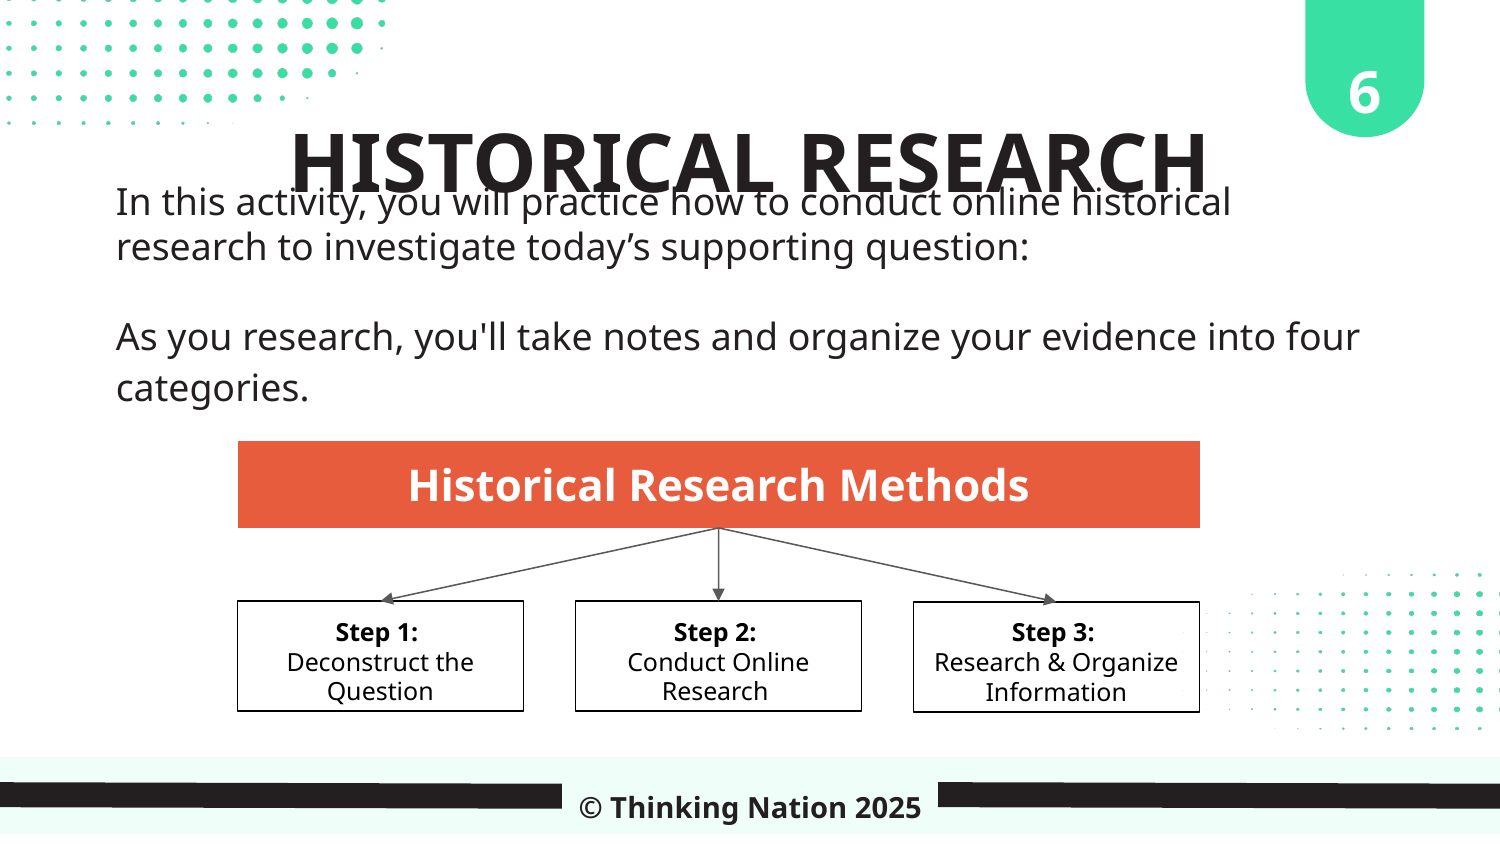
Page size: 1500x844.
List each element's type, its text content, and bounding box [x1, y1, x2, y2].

text_box Step 2: Conduct Online Research [575, 610, 862, 711]
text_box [0, 756, 1500, 835]
text_box Step 1: Deconstruct the Question [237, 601, 524, 711]
text_box [0, 0, 386, 125]
text_box Step 3: Research & Organize Information [913, 601, 1200, 712]
text_box HISTORICAL RESEARCH [209, 71, 1291, 209]
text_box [380, 527, 716, 602]
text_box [718, 527, 1057, 603]
text_box [1161, 573, 1500, 730]
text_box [1300, 0, 1430, 138]
text_box In this activity, you will practice how to conduct online historical research to investigate today’s supporting question: As you research, you'll take notes and organize your evidence into four categories. [115, 177, 1371, 411]
text_box Historical Research Methods [237, 440, 1200, 528]
